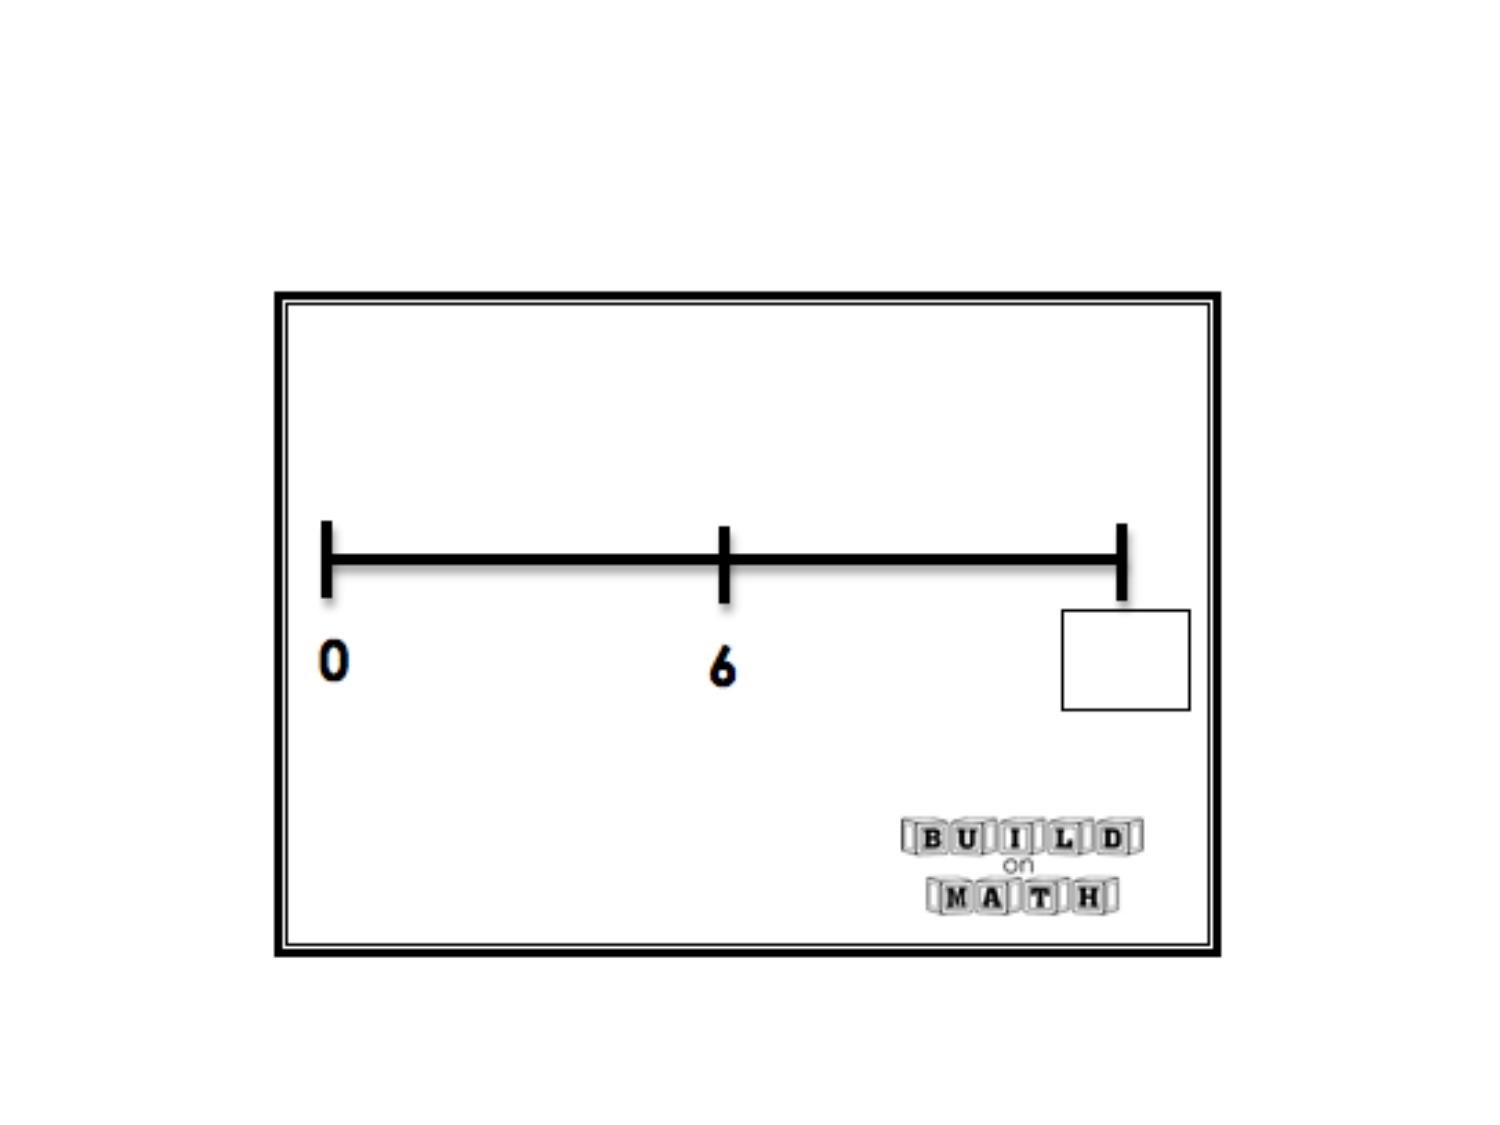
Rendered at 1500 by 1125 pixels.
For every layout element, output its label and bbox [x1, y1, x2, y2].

list [74, 262, 1426, 1006]
